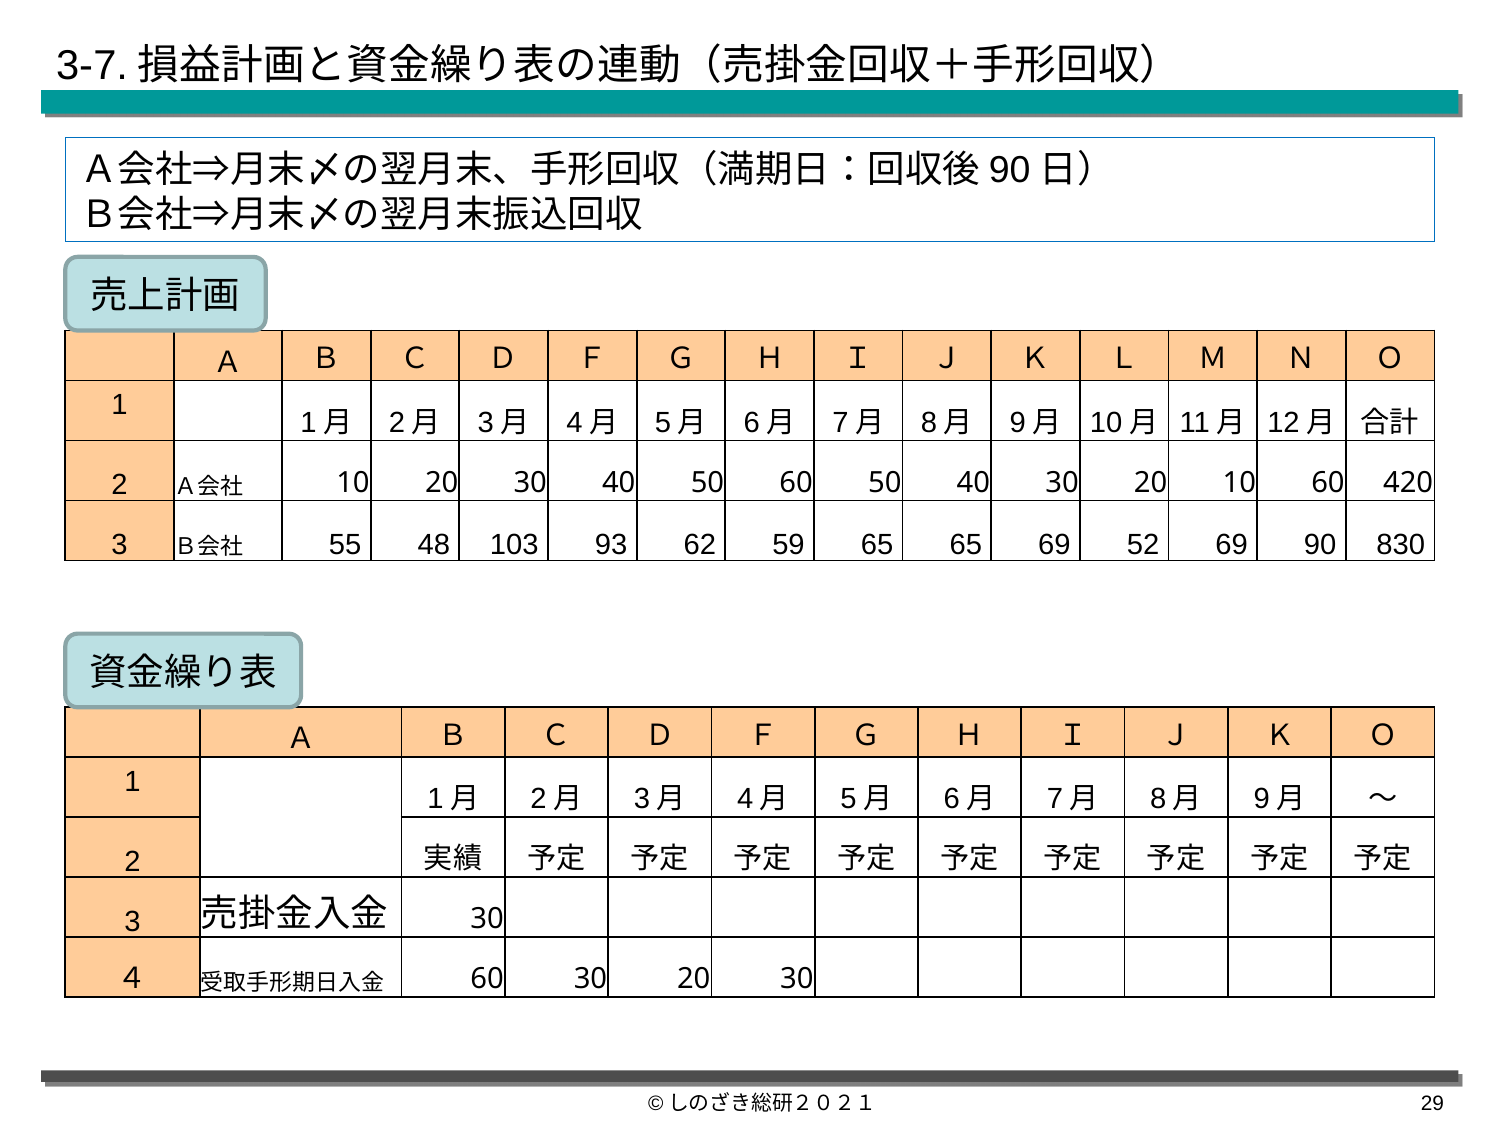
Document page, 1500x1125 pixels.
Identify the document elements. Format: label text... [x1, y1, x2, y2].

table_cell [506, 878, 607, 936]
table_cell ４ [66, 938, 199, 996]
table_cell [1022, 938, 1124, 996]
table_cell 10 [283, 441, 370, 500]
table_cell Ｂ会社 [175, 501, 281, 560]
table_cell [1229, 878, 1330, 936]
table_header Ｏ [1332, 708, 1434, 756]
table_cell [1022, 878, 1124, 936]
table_cell 69 [1169, 501, 1256, 560]
table_cell 予定 [919, 818, 1020, 876]
table_cell 予定 [506, 818, 607, 876]
table_header Ａ [175, 331, 281, 380]
footer ©しのざき総研２０２１ [524, 1082, 1000, 1125]
table_header Ａ [201, 708, 401, 756]
table_cell 59 [726, 501, 813, 560]
table_cell 40 [903, 441, 990, 500]
table_header Ｆ [549, 331, 636, 380]
table_cell [919, 938, 1020, 996]
table_cell 48 [372, 501, 458, 560]
table_cell 4月 [549, 381, 636, 440]
table_cell 3 [66, 501, 173, 560]
table_cell [175, 381, 281, 440]
table_cell 4月 [712, 758, 814, 816]
table_cell 1 [66, 758, 199, 816]
table_cell 11月 [1169, 381, 1256, 440]
text_box 売上計画 [63, 254, 268, 333]
table_cell 7月 [815, 381, 902, 440]
table_header Ｆ [712, 708, 814, 756]
table_cell [609, 878, 711, 936]
table_cell 予定 [1229, 818, 1330, 876]
table_header [66, 331, 173, 380]
table_cell 1月 [283, 381, 370, 440]
table_cell 3 [66, 878, 199, 936]
text_box Ａ会社⇒月末〆の翌月末、手形回収（満期日：回収後90日） Ｂ会社⇒月末〆の翌月末振込回収 [65, 137, 1435, 242]
table_cell 60 [726, 441, 813, 500]
table_cell 予定 [816, 818, 917, 876]
table_cell 103 [460, 501, 547, 560]
table_header Ｇ [816, 708, 917, 756]
table_cell 12月 [1258, 381, 1345, 440]
table_cell 実績 [402, 818, 504, 876]
table_cell Ａ会社 [175, 441, 281, 500]
table_cell 2月 [506, 758, 607, 816]
table_cell 40 [549, 441, 636, 500]
table_header Ｄ [460, 331, 547, 380]
table_cell 50 [815, 441, 902, 500]
table_cell 65 [815, 501, 902, 560]
text_box 3-7.損益計画と資金繰り表の連動（売掛金回収＋手形回収） [41, 30, 1245, 95]
table_cell 5月 [638, 381, 724, 440]
table_cell 830 [1347, 501, 1434, 560]
table_cell 20 [372, 441, 458, 500]
table_header Ｋ [992, 331, 1079, 380]
table_cell 30 [712, 938, 814, 996]
table_cell 予定 [1022, 818, 1124, 876]
table_header Ｂ [402, 708, 504, 756]
table_cell 合計 [1347, 381, 1434, 440]
table_header Ｃ [506, 708, 607, 756]
table_cell 2月 [372, 381, 458, 440]
table_header Ｎ [1258, 331, 1345, 380]
table_header Ｇ [638, 331, 724, 380]
table_cell 9月 [1229, 758, 1330, 816]
table_cell 受取手形期日入金 [201, 938, 401, 996]
slide_number 28 [1108, 1082, 1459, 1125]
table_header Ｋ [1229, 708, 1330, 756]
table_header Ｏ [1347, 331, 1434, 380]
table_header Ｈ [919, 708, 1020, 756]
table_cell 60 [402, 938, 504, 996]
table_cell [1125, 938, 1227, 996]
table_cell 50 [638, 441, 724, 500]
table_cell 10月 [1081, 381, 1168, 440]
table_cell 予定 [609, 818, 711, 876]
table_cell [1229, 938, 1330, 996]
table_cell 9月 [992, 381, 1079, 440]
table_cell 93 [549, 501, 636, 560]
table_cell 52 [1081, 501, 1168, 560]
table_header Ｍ [1169, 331, 1256, 380]
table_header Ｃ [372, 331, 458, 380]
table_header Ｊ [903, 331, 990, 380]
table_cell 予定 [712, 818, 814, 876]
table_cell [1332, 938, 1434, 996]
table_cell 30 [402, 878, 504, 936]
table_cell 売掛金入金 [201, 878, 401, 936]
table_header Ｌ [1081, 331, 1168, 380]
table_header Ｄ [609, 708, 711, 756]
table_cell [816, 938, 917, 996]
table_cell 62 [638, 501, 724, 560]
table_cell 69 [992, 501, 1079, 560]
table_cell 2 [66, 818, 199, 876]
table_cell 1 [66, 381, 173, 440]
table_cell 5月 [816, 758, 917, 816]
table_cell 6月 [919, 758, 1020, 816]
table_cell 10 [1169, 441, 1256, 500]
table_cell 3月 [460, 381, 547, 440]
table_header Ｉ [815, 331, 902, 380]
table_cell 予定 [1332, 818, 1434, 876]
table_cell 65 [903, 501, 990, 560]
table_cell [712, 878, 814, 936]
table_cell [919, 878, 1020, 936]
text_box 資金繰り表 [63, 631, 304, 710]
table_cell 420 [1347, 441, 1434, 500]
table_cell 8月 [1125, 758, 1227, 816]
table_cell [201, 758, 401, 876]
table_header Ｊ [1125, 708, 1227, 756]
table_cell 20 [609, 938, 711, 996]
table_cell [1125, 878, 1227, 936]
table_cell 30 [460, 441, 547, 500]
table_cell 3月 [609, 758, 711, 816]
table_cell 8月 [903, 381, 990, 440]
table_cell 6月 [726, 381, 813, 440]
table_cell 1月 [402, 758, 504, 816]
table_header Ｂ [283, 331, 370, 380]
table_header [66, 708, 199, 756]
table_cell 60 [1258, 441, 1345, 500]
table_cell [1332, 878, 1434, 936]
table_cell ～ [1332, 758, 1434, 816]
table_cell 予定 [1125, 818, 1227, 876]
table_cell 20 [1081, 441, 1168, 500]
table_cell 90 [1258, 501, 1345, 560]
table_header Ｈ [726, 331, 813, 380]
table_cell 30 [506, 938, 607, 996]
table_cell 2 [66, 441, 173, 500]
table_cell [816, 878, 917, 936]
table_cell 30 [992, 441, 1079, 500]
table_cell 55 [283, 501, 370, 560]
table_cell 7月 [1022, 758, 1124, 816]
table_header Ｉ [1022, 708, 1124, 756]
